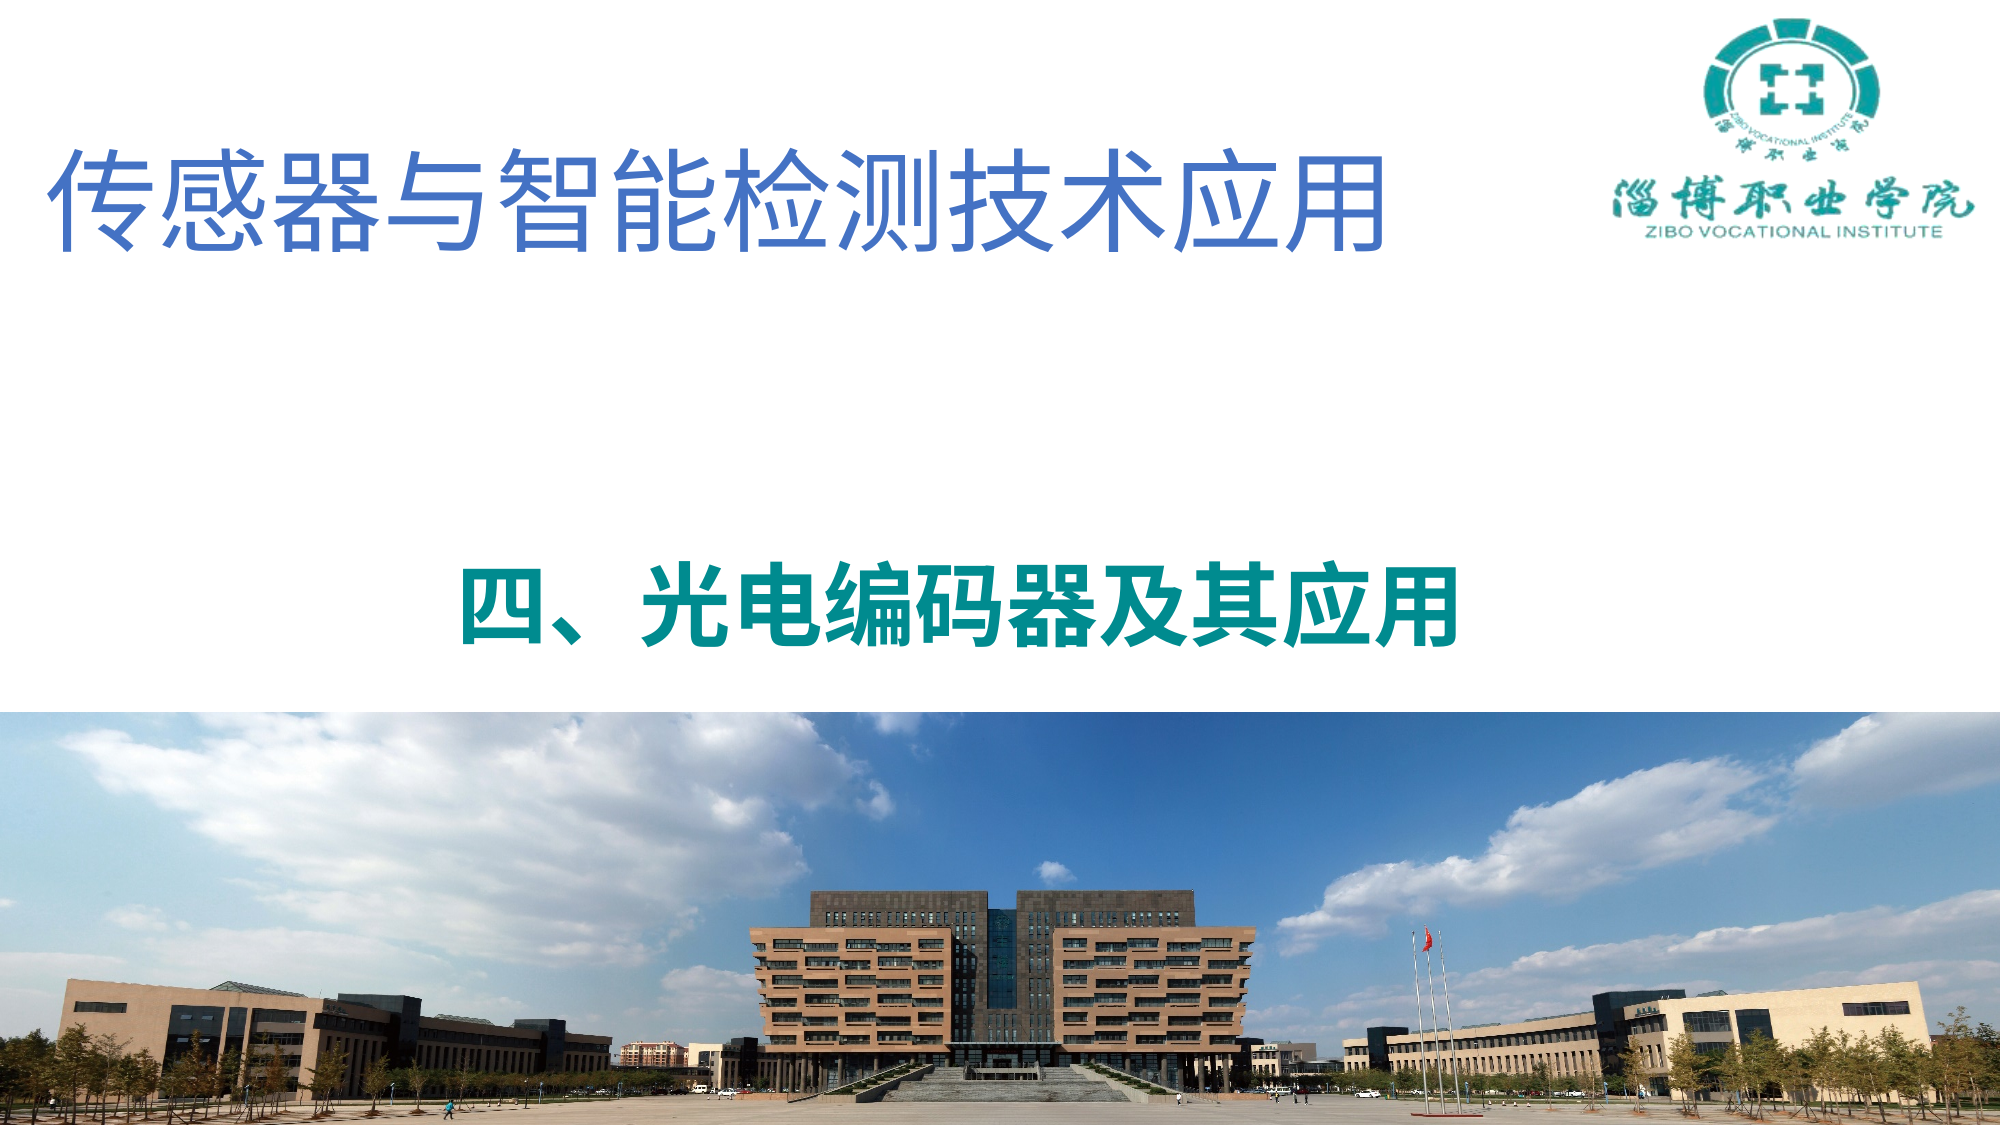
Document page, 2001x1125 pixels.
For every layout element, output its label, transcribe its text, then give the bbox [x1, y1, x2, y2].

text_box 传感器与智能检测技术应用 [30, 123, 1411, 274]
text_box 四、光电编码器及其应用 [441, 540, 1704, 666]
picture [0, 712, 2000, 1125]
picture [1581, 4, 2000, 253]
